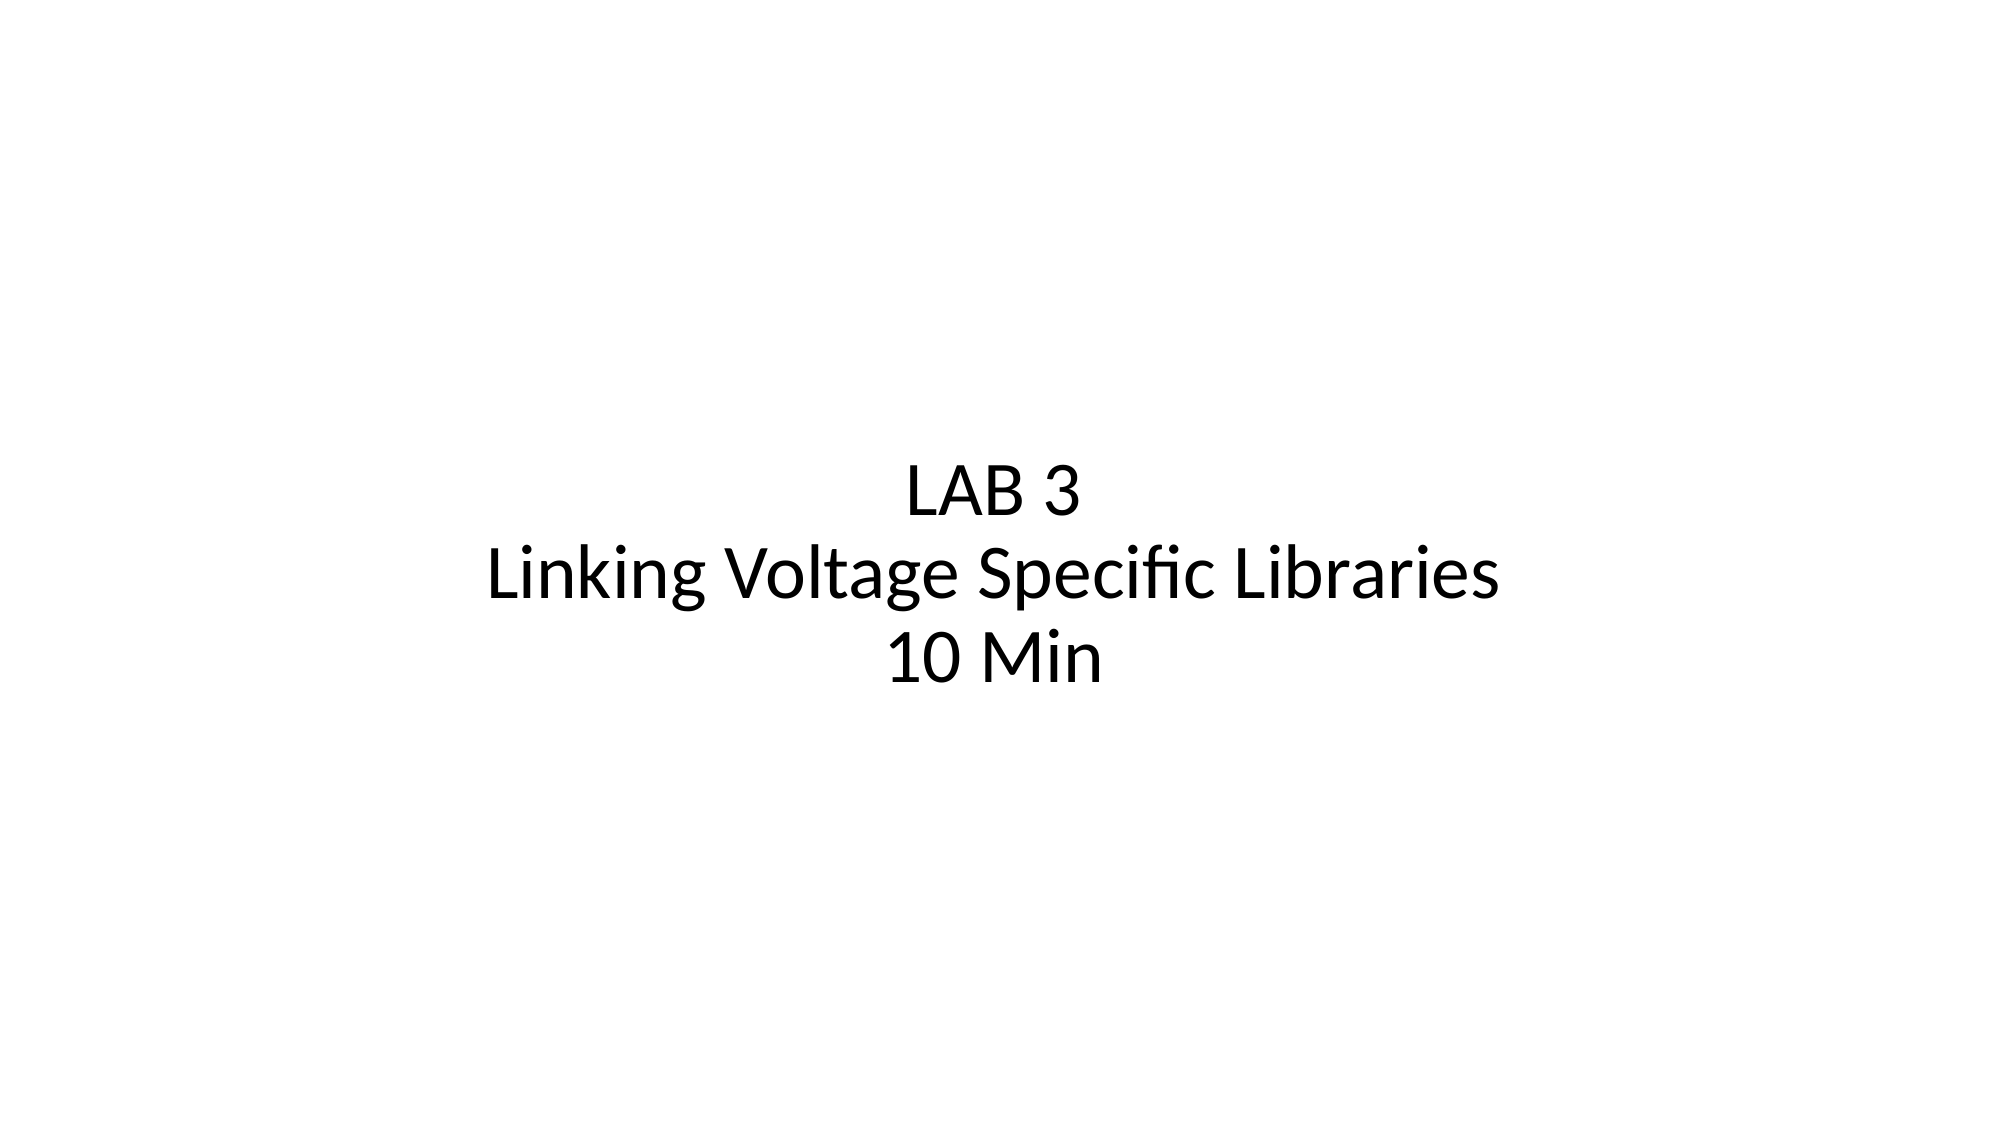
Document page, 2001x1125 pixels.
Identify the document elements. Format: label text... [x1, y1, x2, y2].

title LAB 3 Linking Voltage Specific Libraries 10 Min [123, 437, 1865, 800]
